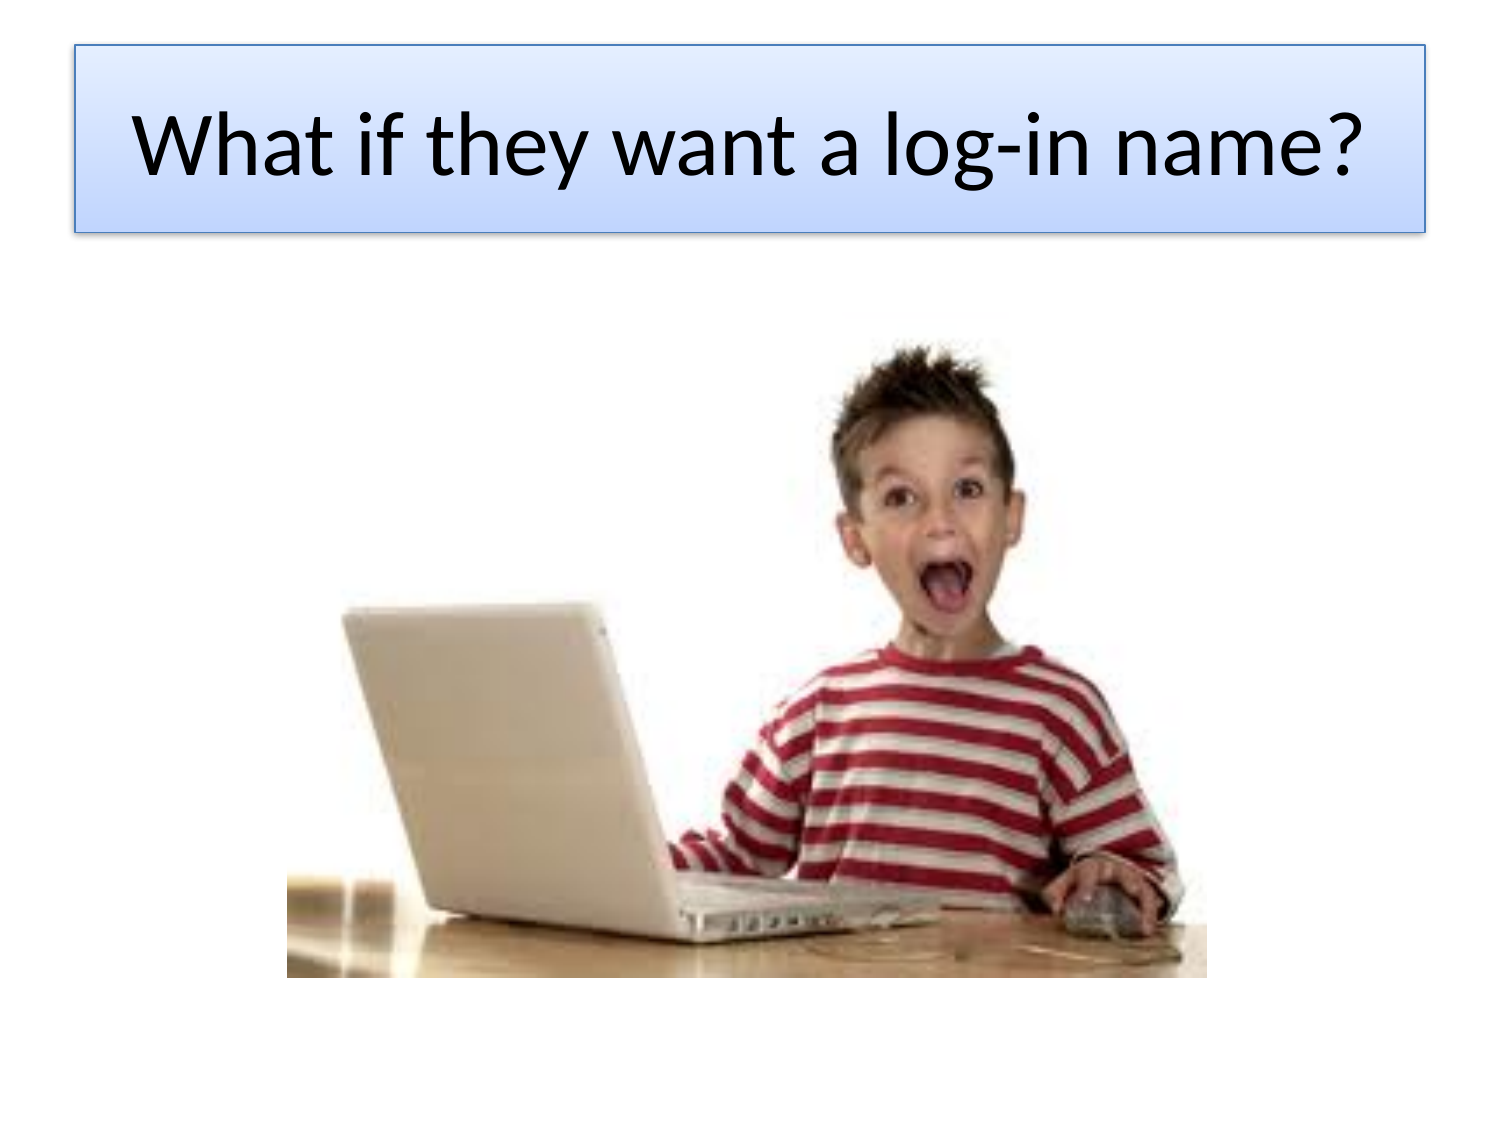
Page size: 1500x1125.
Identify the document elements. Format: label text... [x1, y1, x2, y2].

title What if they want a log-in name? [74, 44, 1426, 233]
picture [287, 312, 1207, 978]
